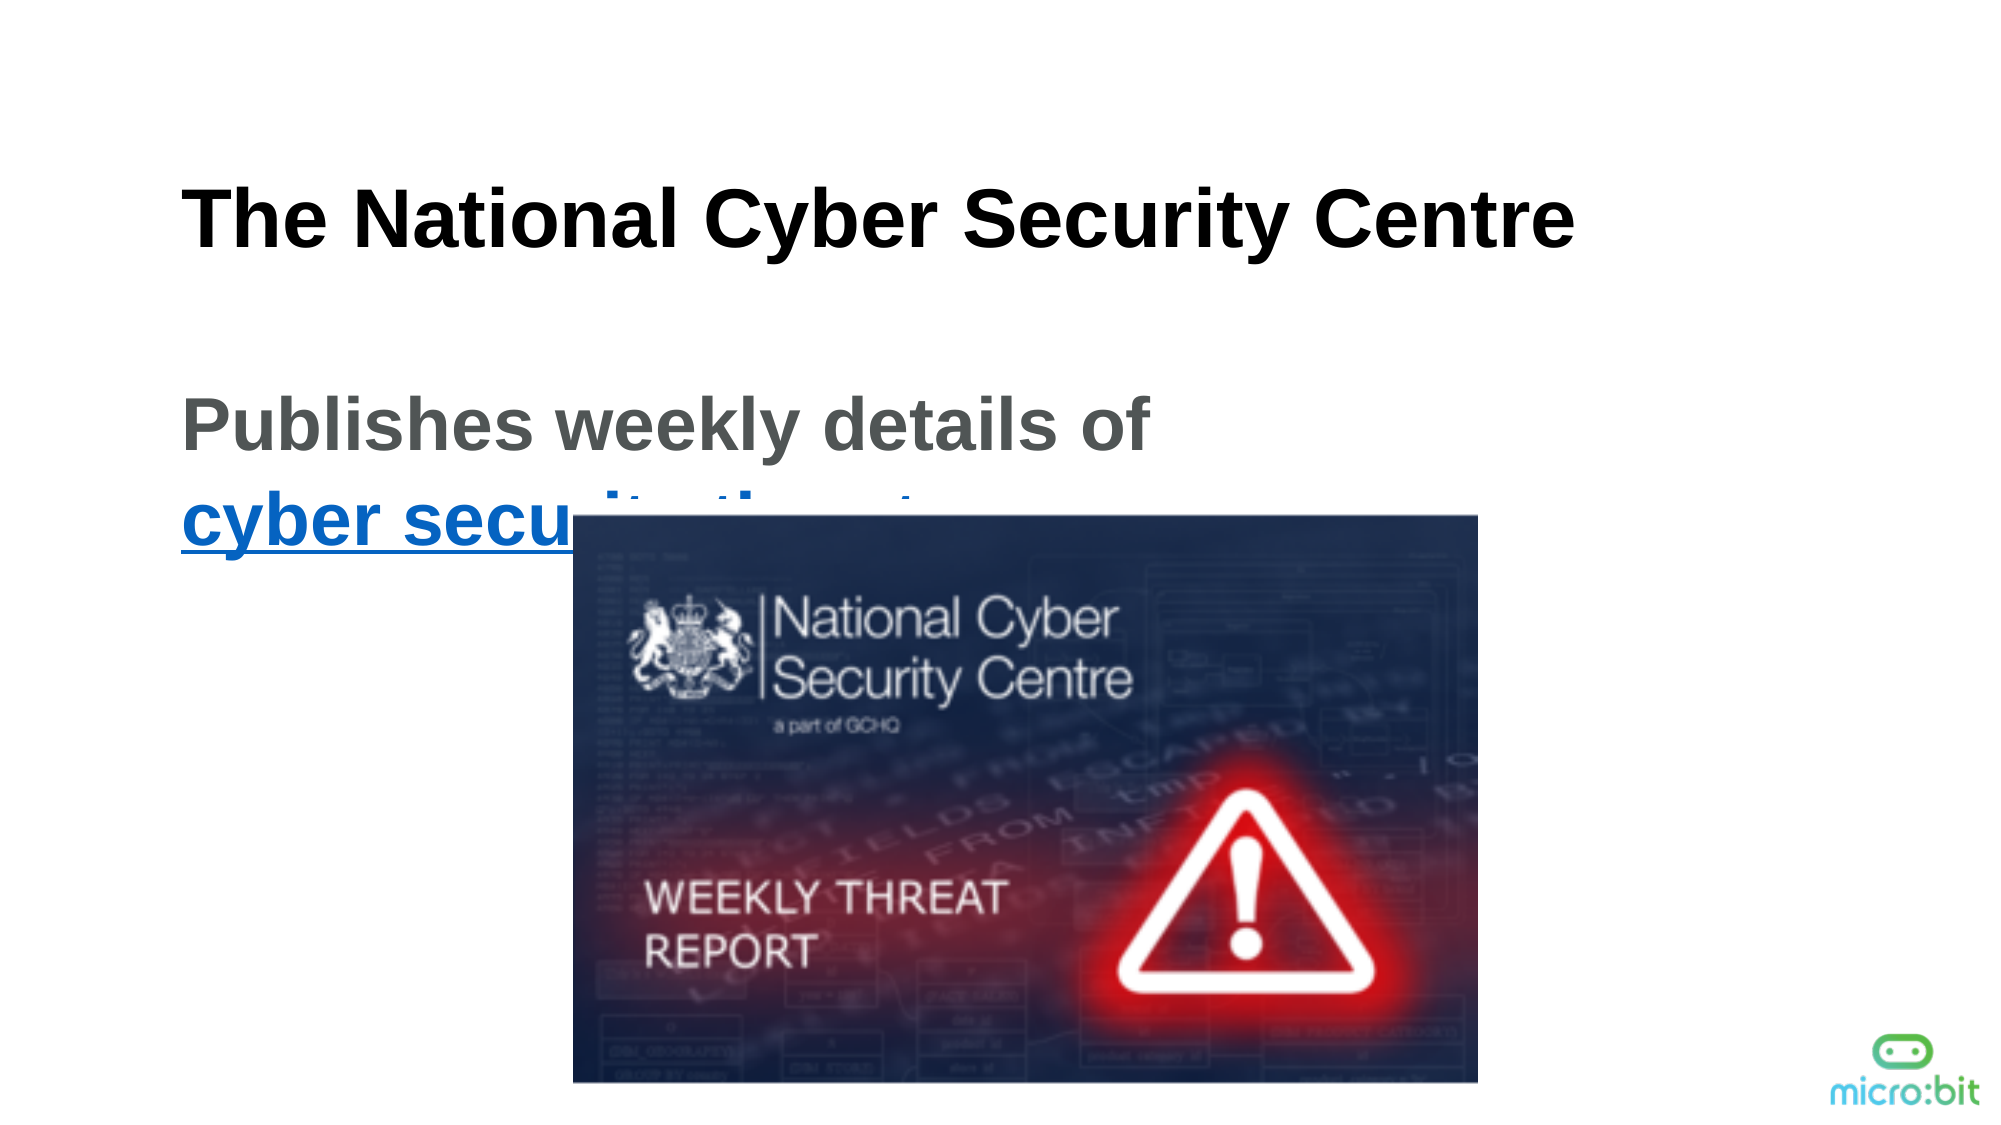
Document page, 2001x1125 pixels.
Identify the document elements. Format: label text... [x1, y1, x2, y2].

picture [573, 499, 1479, 1101]
text_box The National Cyber Security Centre Publishes weekly details of cyber security threats [166, 60, 1918, 884]
picture [1830, 1029, 1980, 1106]
